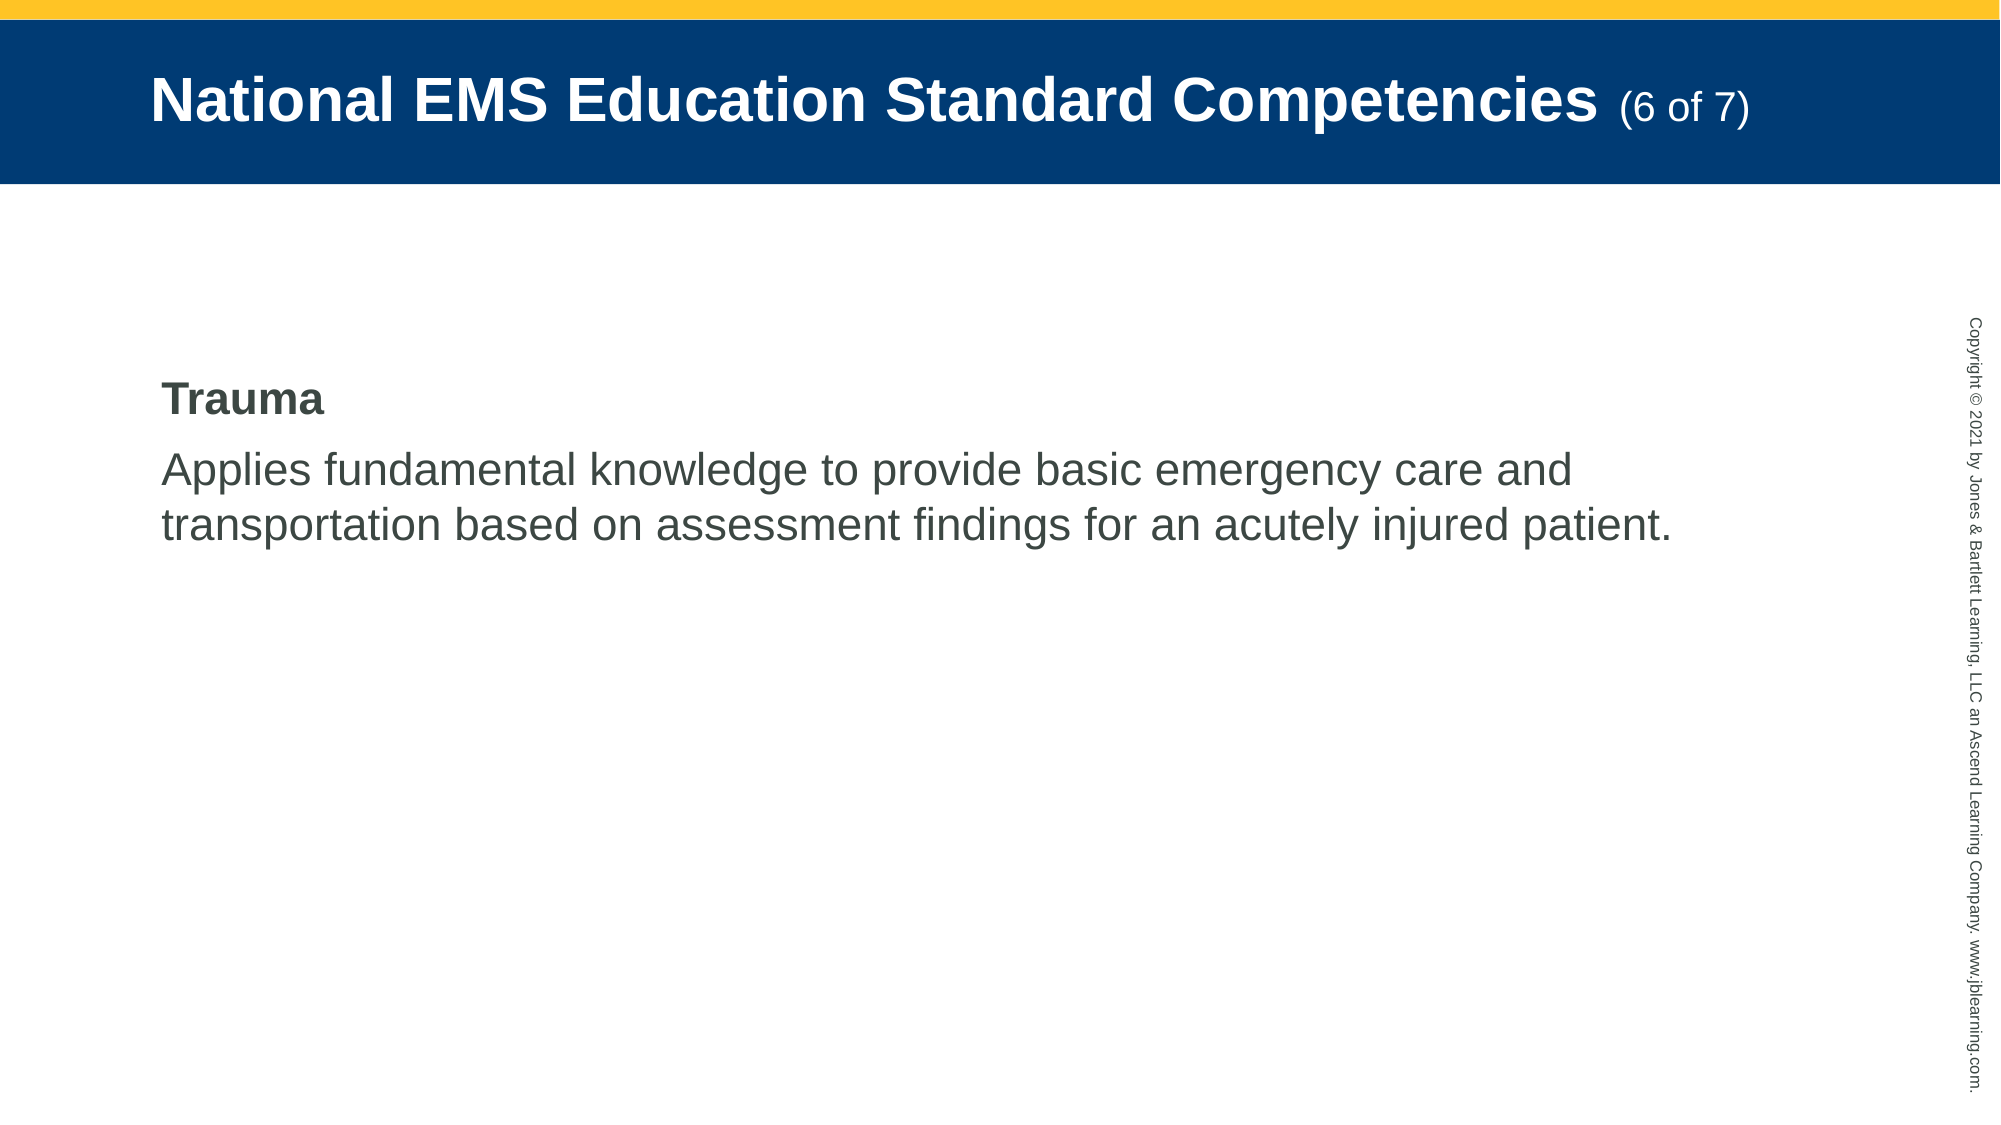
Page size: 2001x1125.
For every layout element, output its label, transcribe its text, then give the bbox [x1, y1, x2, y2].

list Trauma Applies fundamental knowledge to provide basic emergency care and transportation based on assessment findings for an acutely injured patient. [146, 361, 1859, 1016]
title National EMS Education Standard Competencies (6 of 7) [0, 19, 2000, 185]
